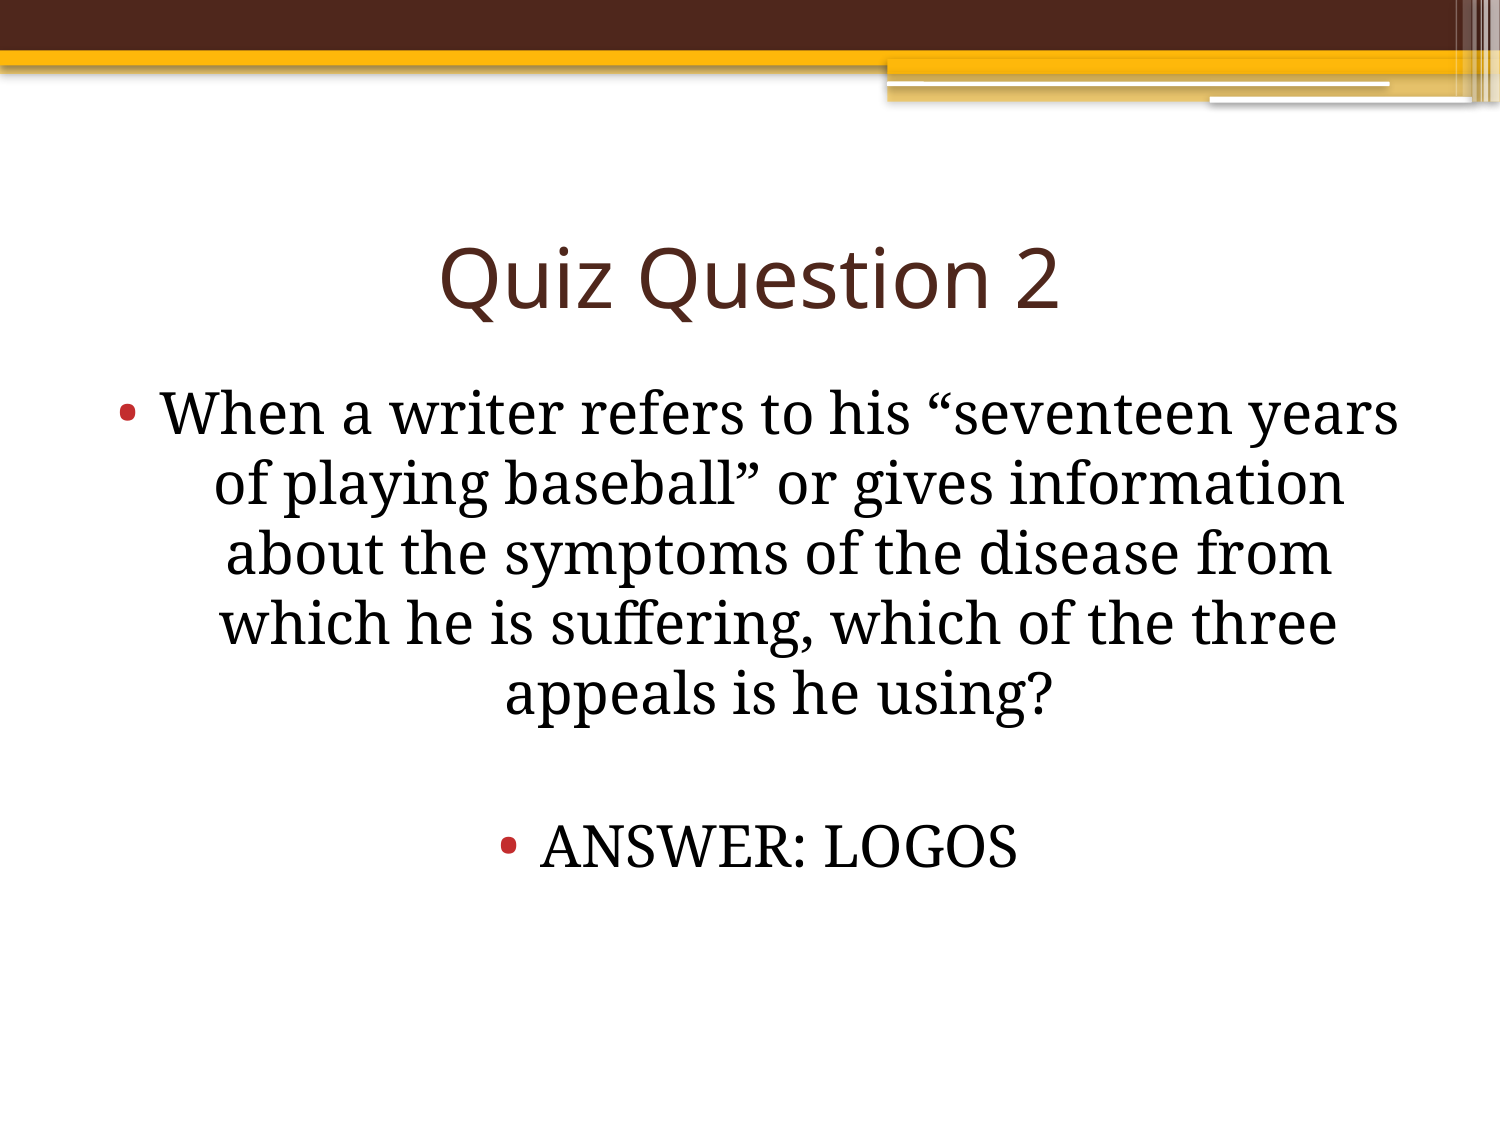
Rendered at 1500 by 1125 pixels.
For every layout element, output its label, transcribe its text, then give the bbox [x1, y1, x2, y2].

title Quiz Question 2 [75, 187, 1425, 363]
list When a writer refers to his “seventeen years of playing baseball” or gives information about the symptoms of the disease from which he is suffering, which of the three appeals is he using? ANSWER: LOGOS [75, 368, 1425, 1079]
